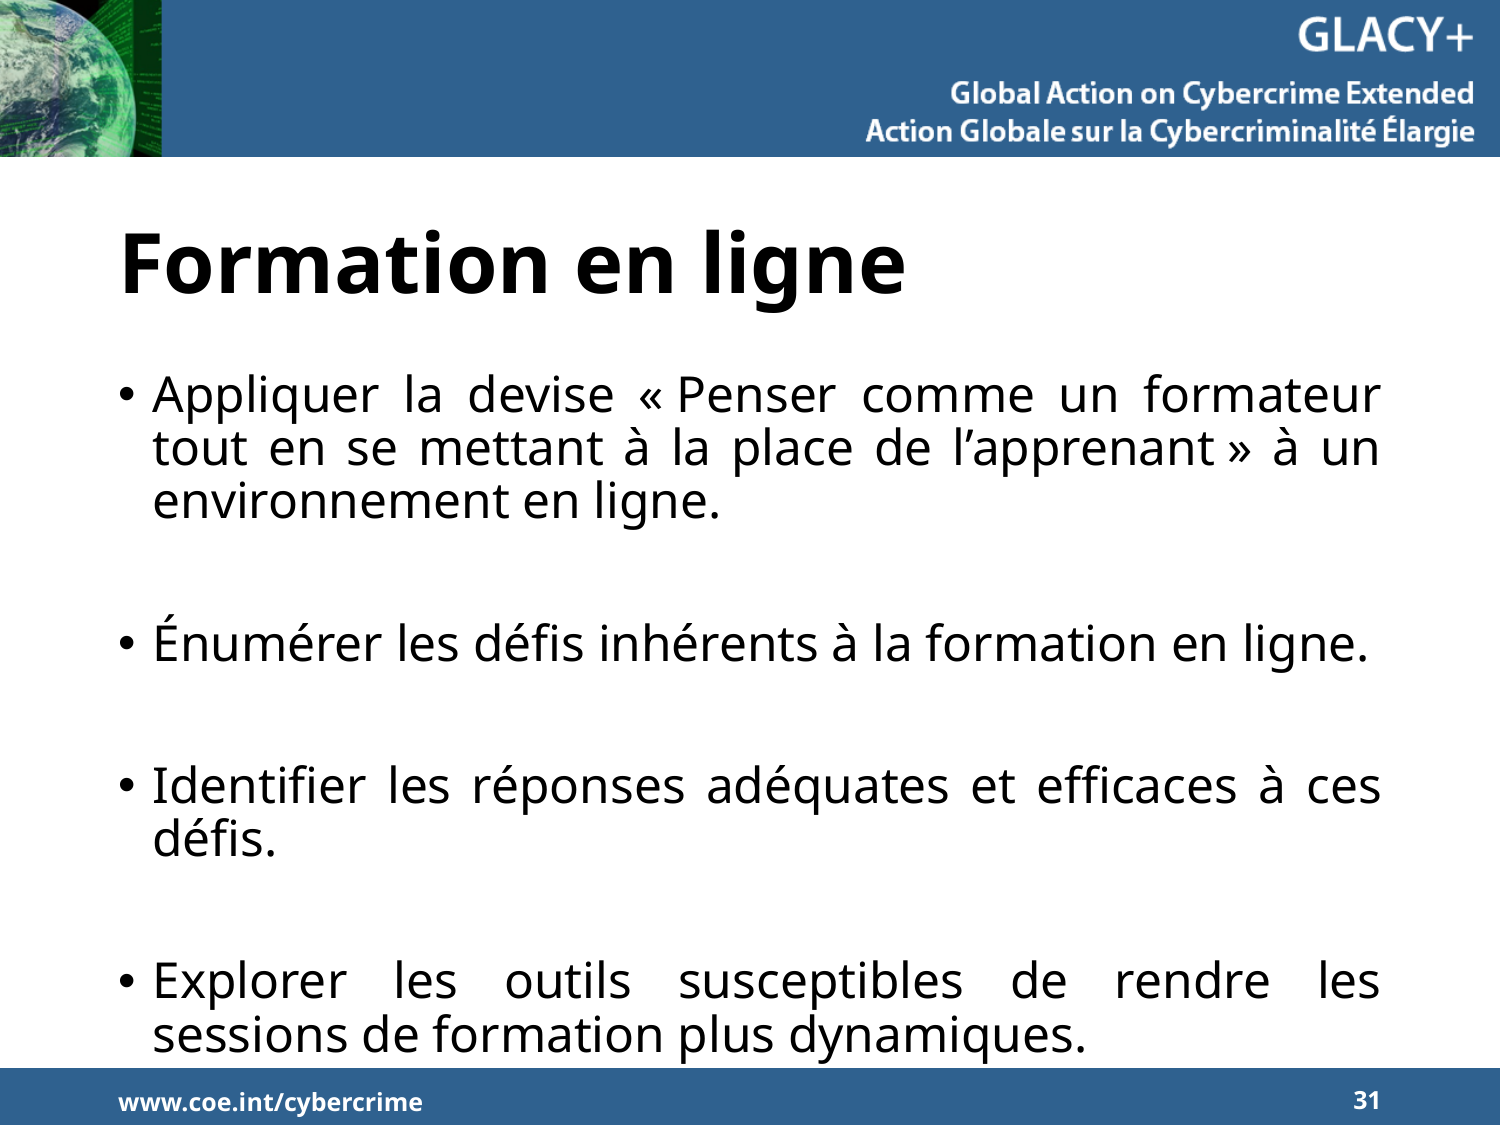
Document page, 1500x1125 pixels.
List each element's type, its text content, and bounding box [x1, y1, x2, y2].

slide_number 31 [1059, 1071, 1397, 1125]
picture [0, 0, 1500, 157]
title Formation en ligne [103, 171, 1397, 362]
list Appliquer la devise « Penser comme un formateur tout en se mettant à la place de l’apprenant » à un environnement en ligne. Énumérer les défis inhérents à la formation en ligne. Identifier les réponses adéquates et efficaces à ces défis. Explorer les outils susceptibles de rendre les sessions de formation plus dynamiques. [103, 362, 1397, 1086]
slide_number www.coe.int/cybercrime [103, 1071, 491, 1125]
